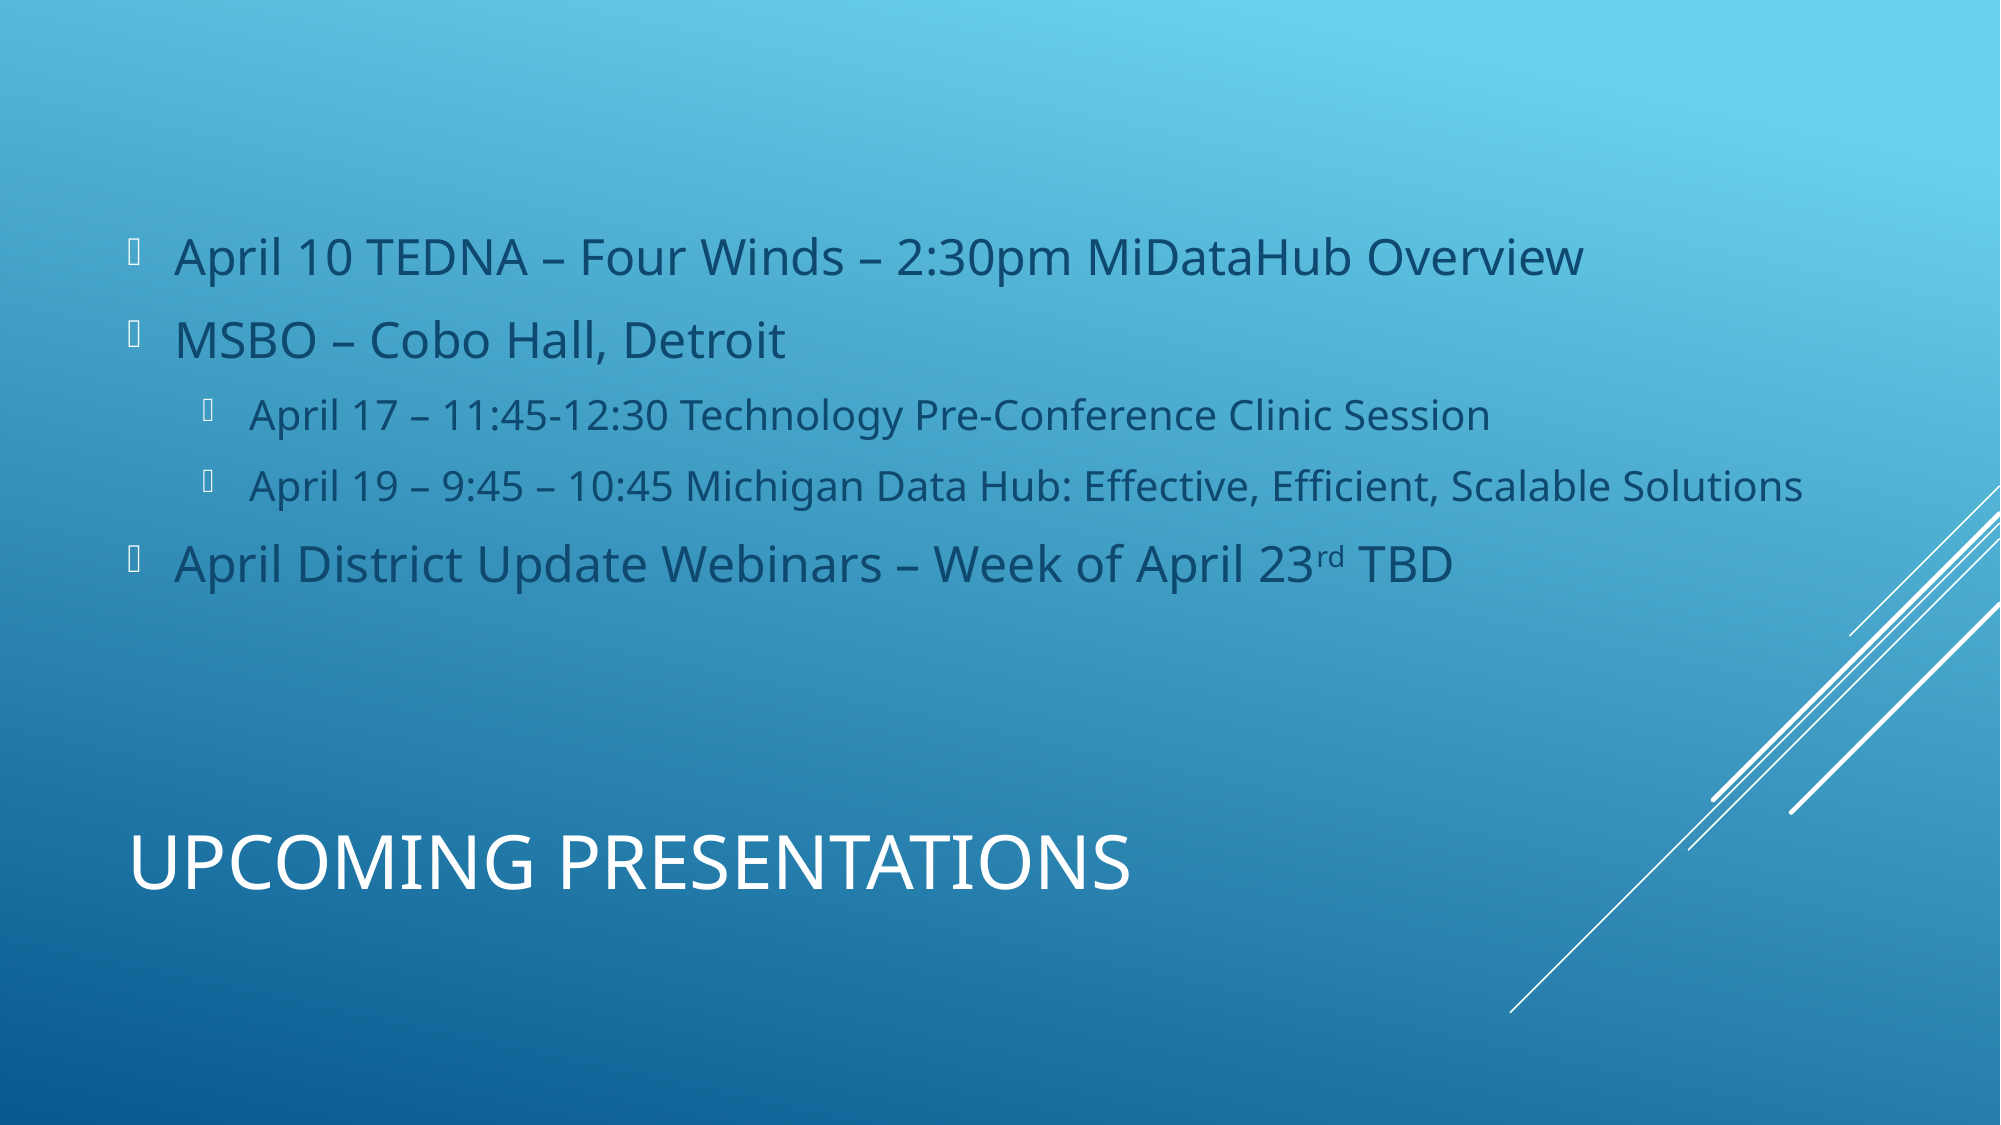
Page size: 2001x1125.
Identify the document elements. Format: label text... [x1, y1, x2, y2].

list April 10 TEDNA – Four Winds – 2:30pm MiDataHub Overview MSBO – Cobo Hall, Detroit April 17 – 11:45-12:30 Technology Pre-Conference Clinic Session April 19 – 9:45 – 10:45 Michigan Data Hub: Effective, Efficient, Scalable Solutions April District Update Webinars – Week of April 23rd TBD [112, 112, 1952, 706]
title Upcoming presentations [112, 736, 1513, 984]
